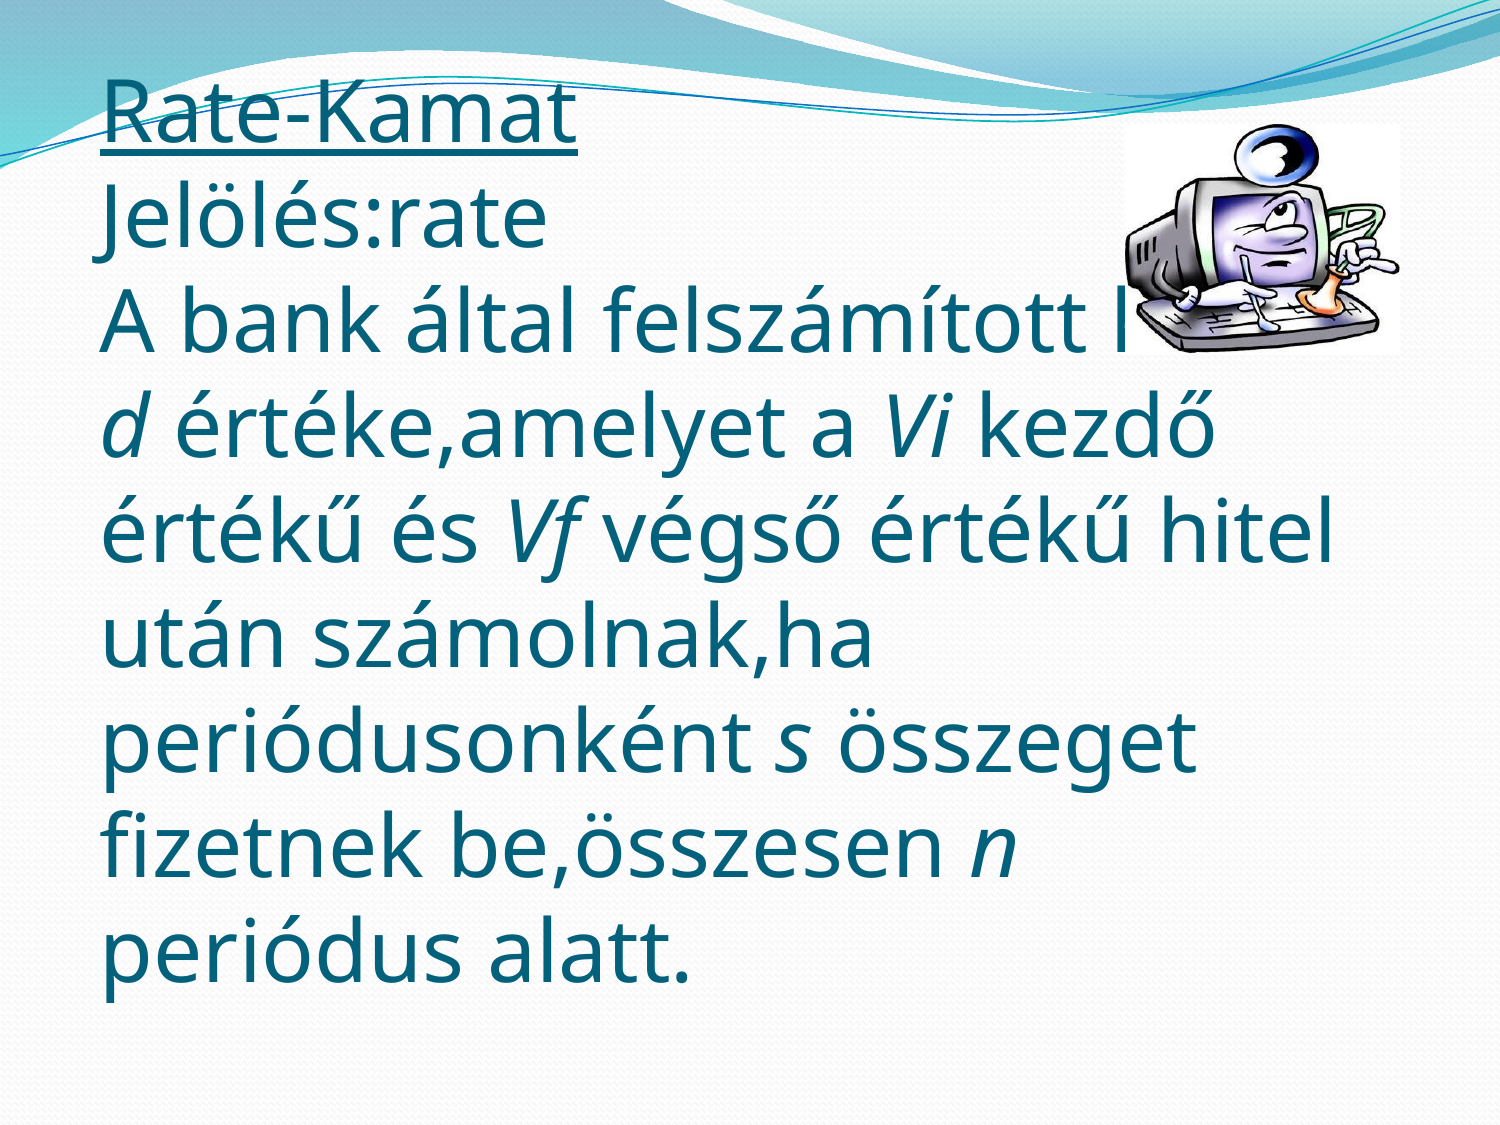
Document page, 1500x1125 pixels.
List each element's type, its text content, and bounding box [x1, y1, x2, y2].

title Rate-Kamat Jelölés:rate A bank által felszámított kamat d értéke,amelyet a Vi kezdő értékű és Vf végső értékű hitel után számolnak,ha periódusonként s összeget fizetnek be,összesen n periódus alatt. [99, 45, 1425, 1000]
picture [1124, 124, 1401, 355]
